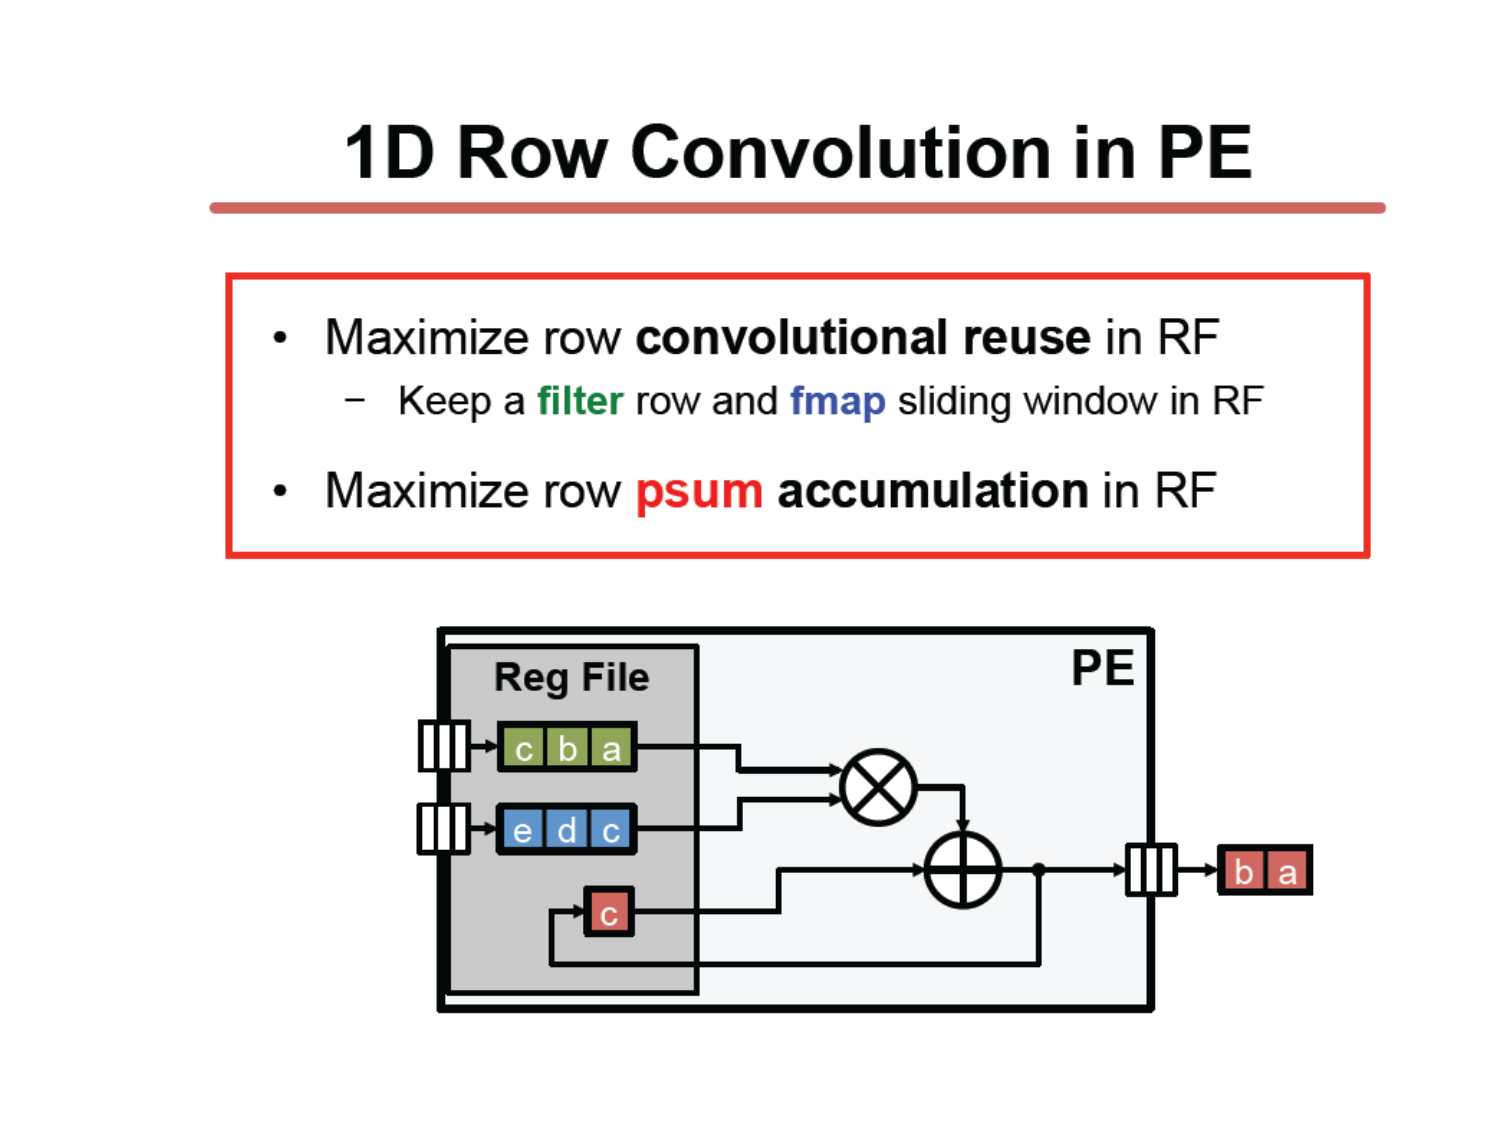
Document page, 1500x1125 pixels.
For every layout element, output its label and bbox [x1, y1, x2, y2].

picture [124, 95, 1403, 1051]
